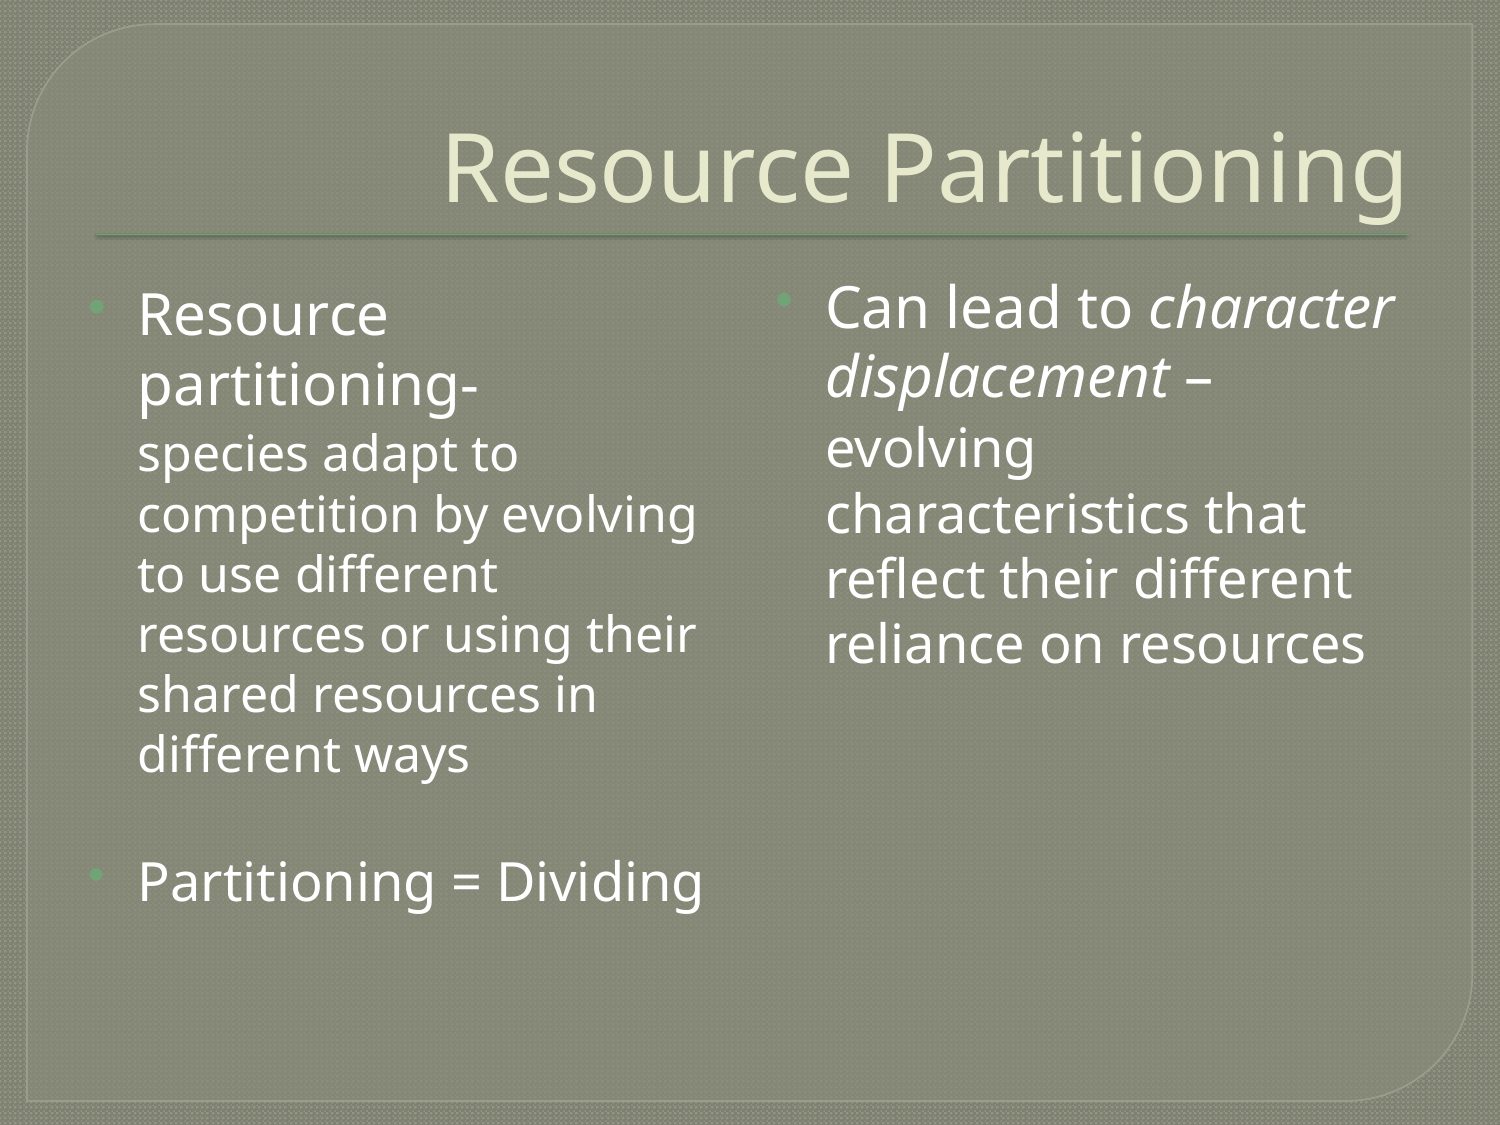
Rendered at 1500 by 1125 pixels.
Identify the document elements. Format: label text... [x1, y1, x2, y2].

list Resource partitioning- species adapt to competition by evolving to use different resources or using their shared resources in different ways Partitioning = Dividing [75, 270, 738, 1013]
title Resource Partitioning [75, 41, 1425, 230]
list Can lead to character displacement – evolving characteristics that reflect their different reliance on resources [762, 262, 1425, 1013]
